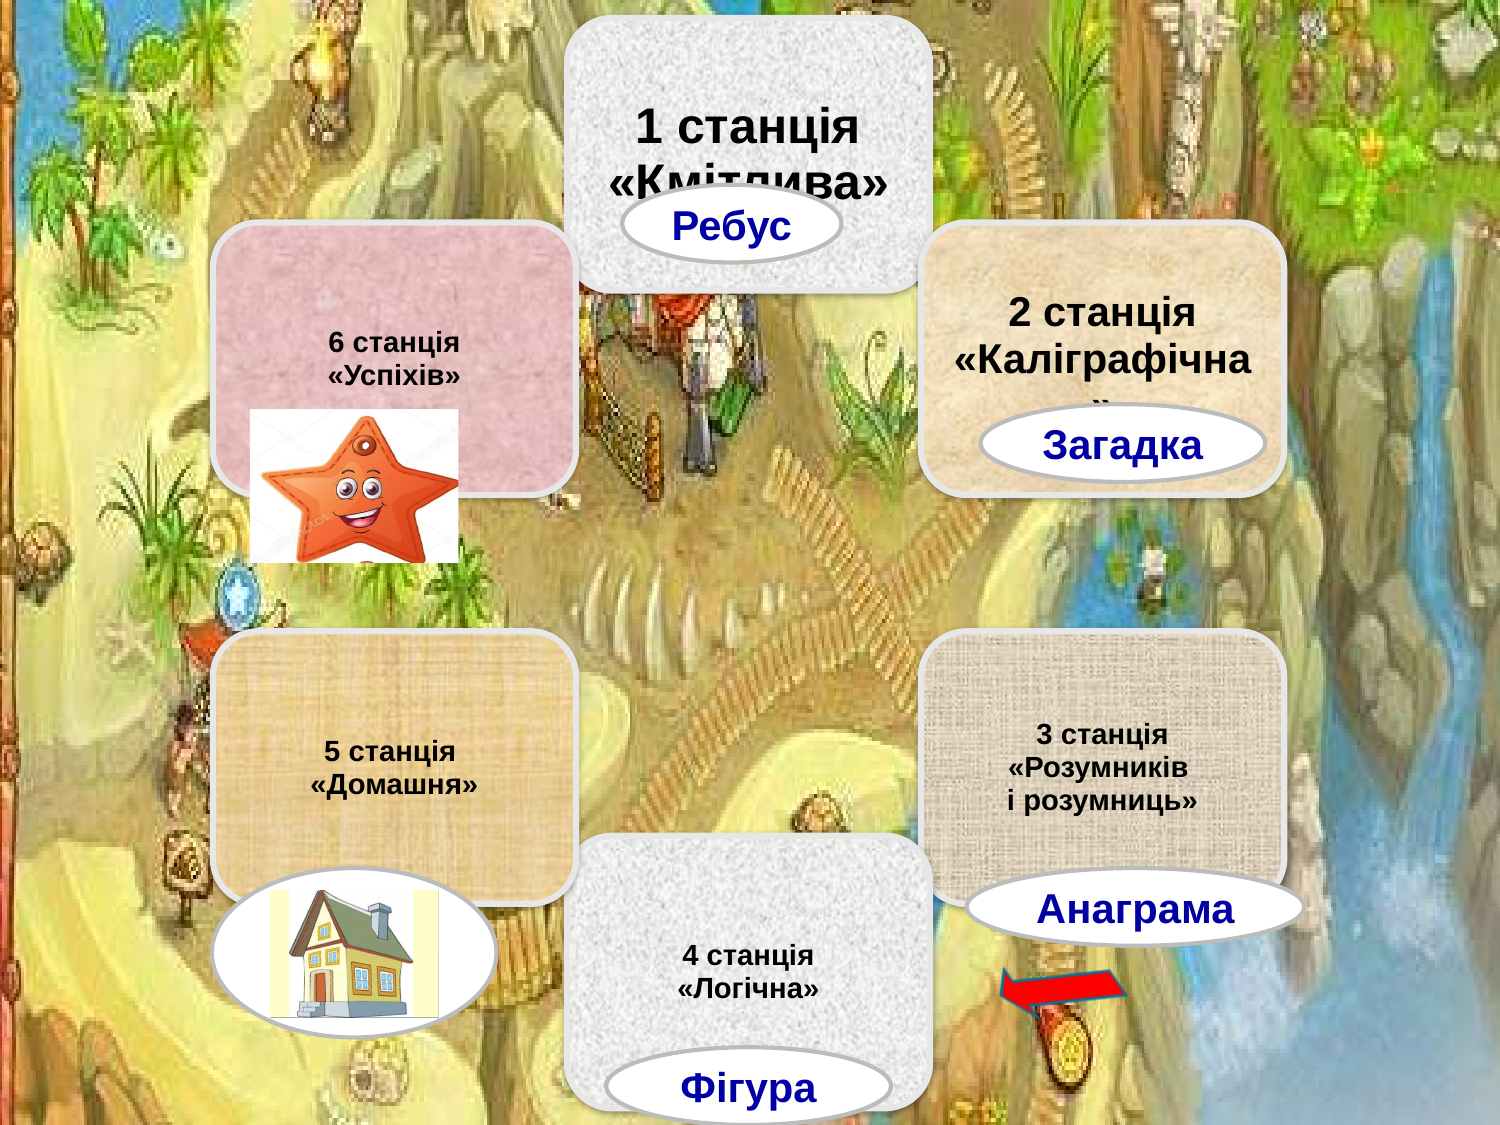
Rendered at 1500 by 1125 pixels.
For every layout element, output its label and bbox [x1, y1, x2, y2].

picture [0, 0, 1500, 1125]
text_box [21, 17, 1476, 1109]
